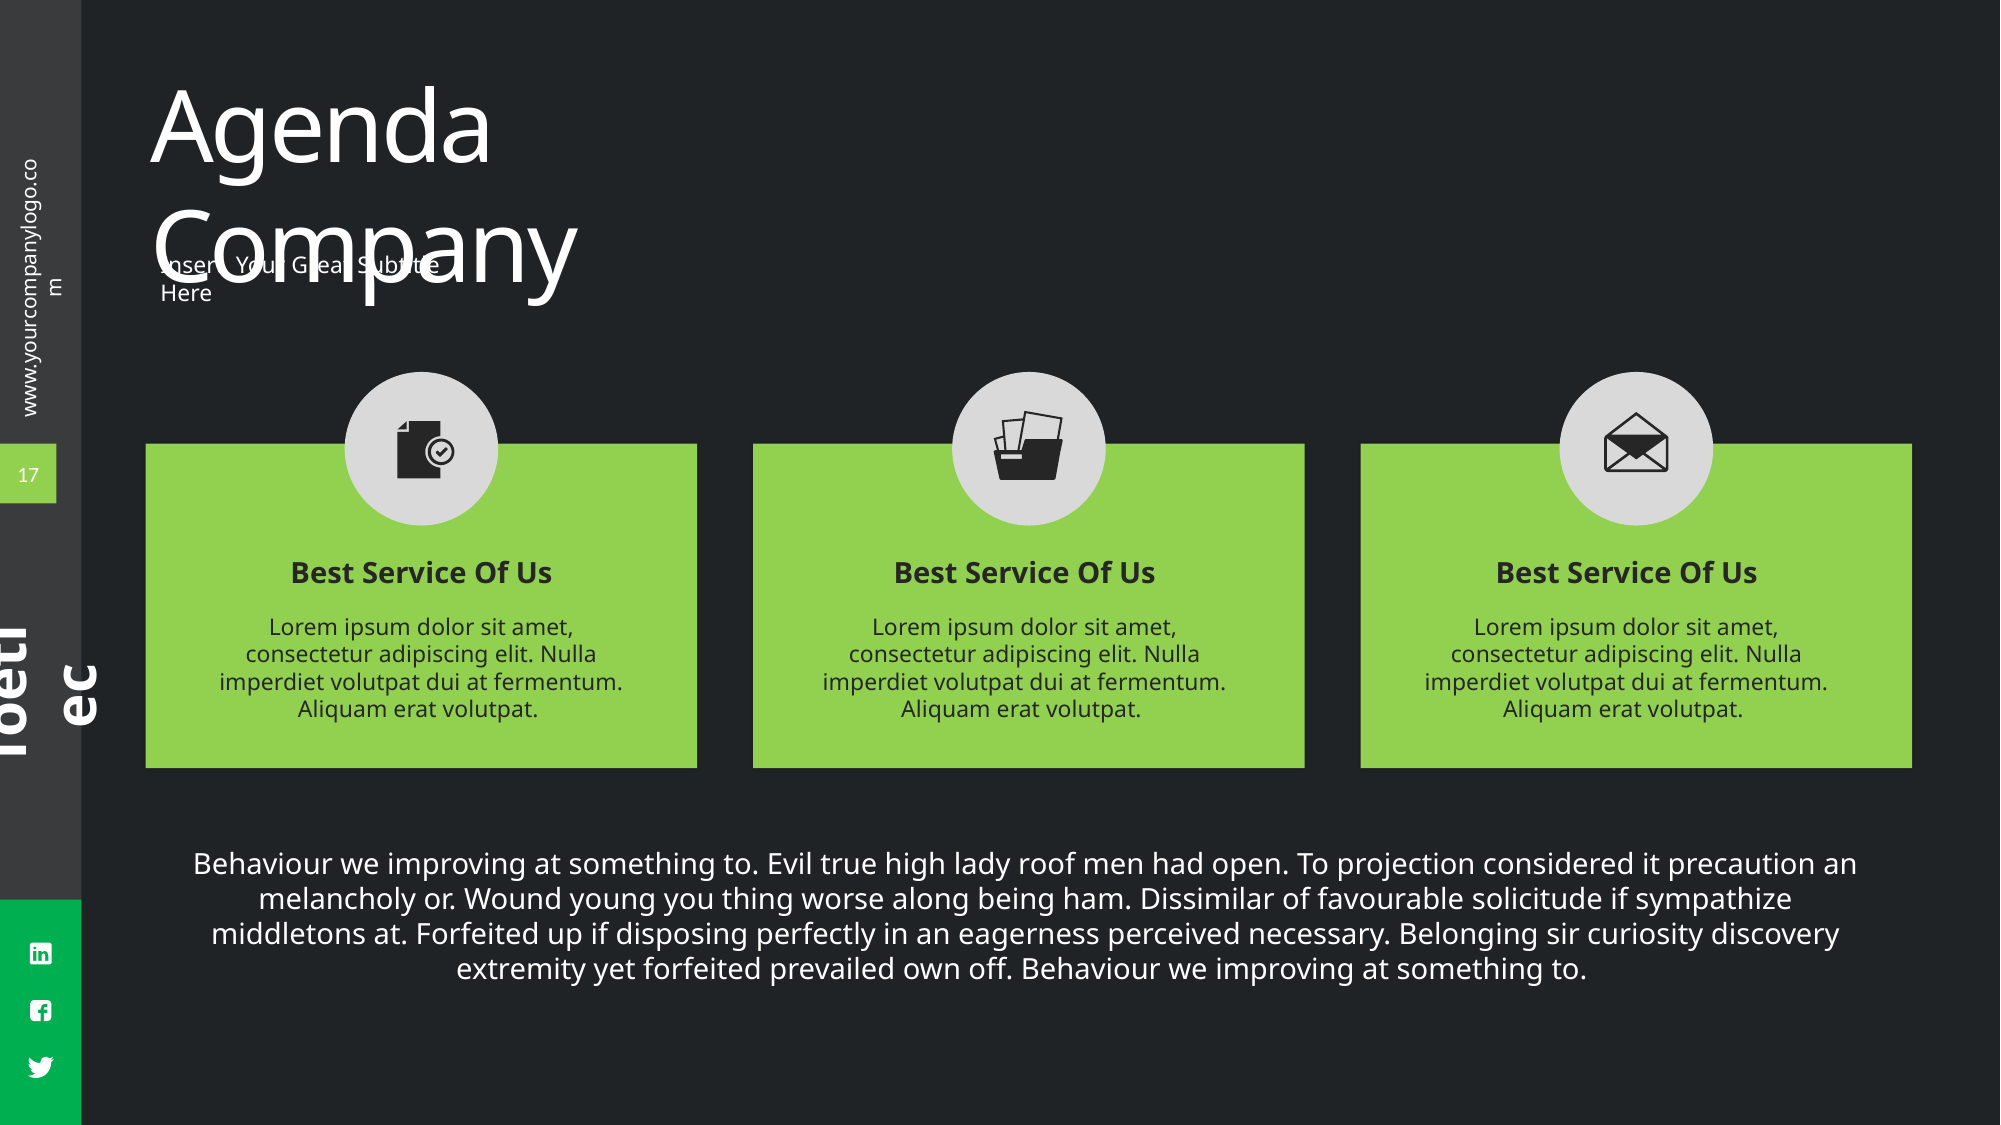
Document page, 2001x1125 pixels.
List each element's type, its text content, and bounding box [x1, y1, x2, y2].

text_box [1604, 411, 1669, 473]
text_box Insert Your Great Subtitle Here [145, 243, 500, 314]
text_box [951, 370, 1107, 527]
text_box Best Service Of Us [230, 534, 612, 604]
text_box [993, 410, 1063, 480]
text_box Lorem ipsum dolor sit amet, consectetur adipiscing elit. Nulla imperdiet volutpat dui at fermentum. Aliquam erat volutpat. [1401, 604, 1852, 730]
text_box [343, 370, 500, 527]
text_box Best Service Of Us [834, 534, 1216, 604]
text_box Lorem ipsum dolor sit amet, consectetur adipiscing elit. Nulla imperdiet volutpat dui at fermentum. Aliquam erat volutpat. [196, 604, 647, 730]
text_box [1360, 443, 1913, 769]
text_box Behaviour we improving at something to. Evil true high lady roof men had open. To projection considered it precaution an melancholy or. Wound young you thing worse along being ham. Dissimilar of favourable solicitude if sympathize middletons at. Forfeited up if disposing perfectly in an eagerness perceived necessary. Belonging sir curiosity discovery extremity yet forfeited prevailed own off. Behaviour we improving at something to. [172, 837, 1880, 993]
slide_number 17 [0, 443, 57, 504]
text_box Best Service Of Us [1436, 534, 1818, 604]
text_box Lorem ipsum dolor sit amet, consectetur adipiscing elit. Nulla imperdiet volutpat dui at fermentum. Aliquam erat volutpat. [799, 604, 1250, 730]
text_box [397, 421, 455, 479]
text_box [1558, 370, 1715, 527]
text_box Agenda Company [135, 123, 664, 243]
text_box [752, 443, 1306, 769]
text_box [145, 443, 698, 769]
